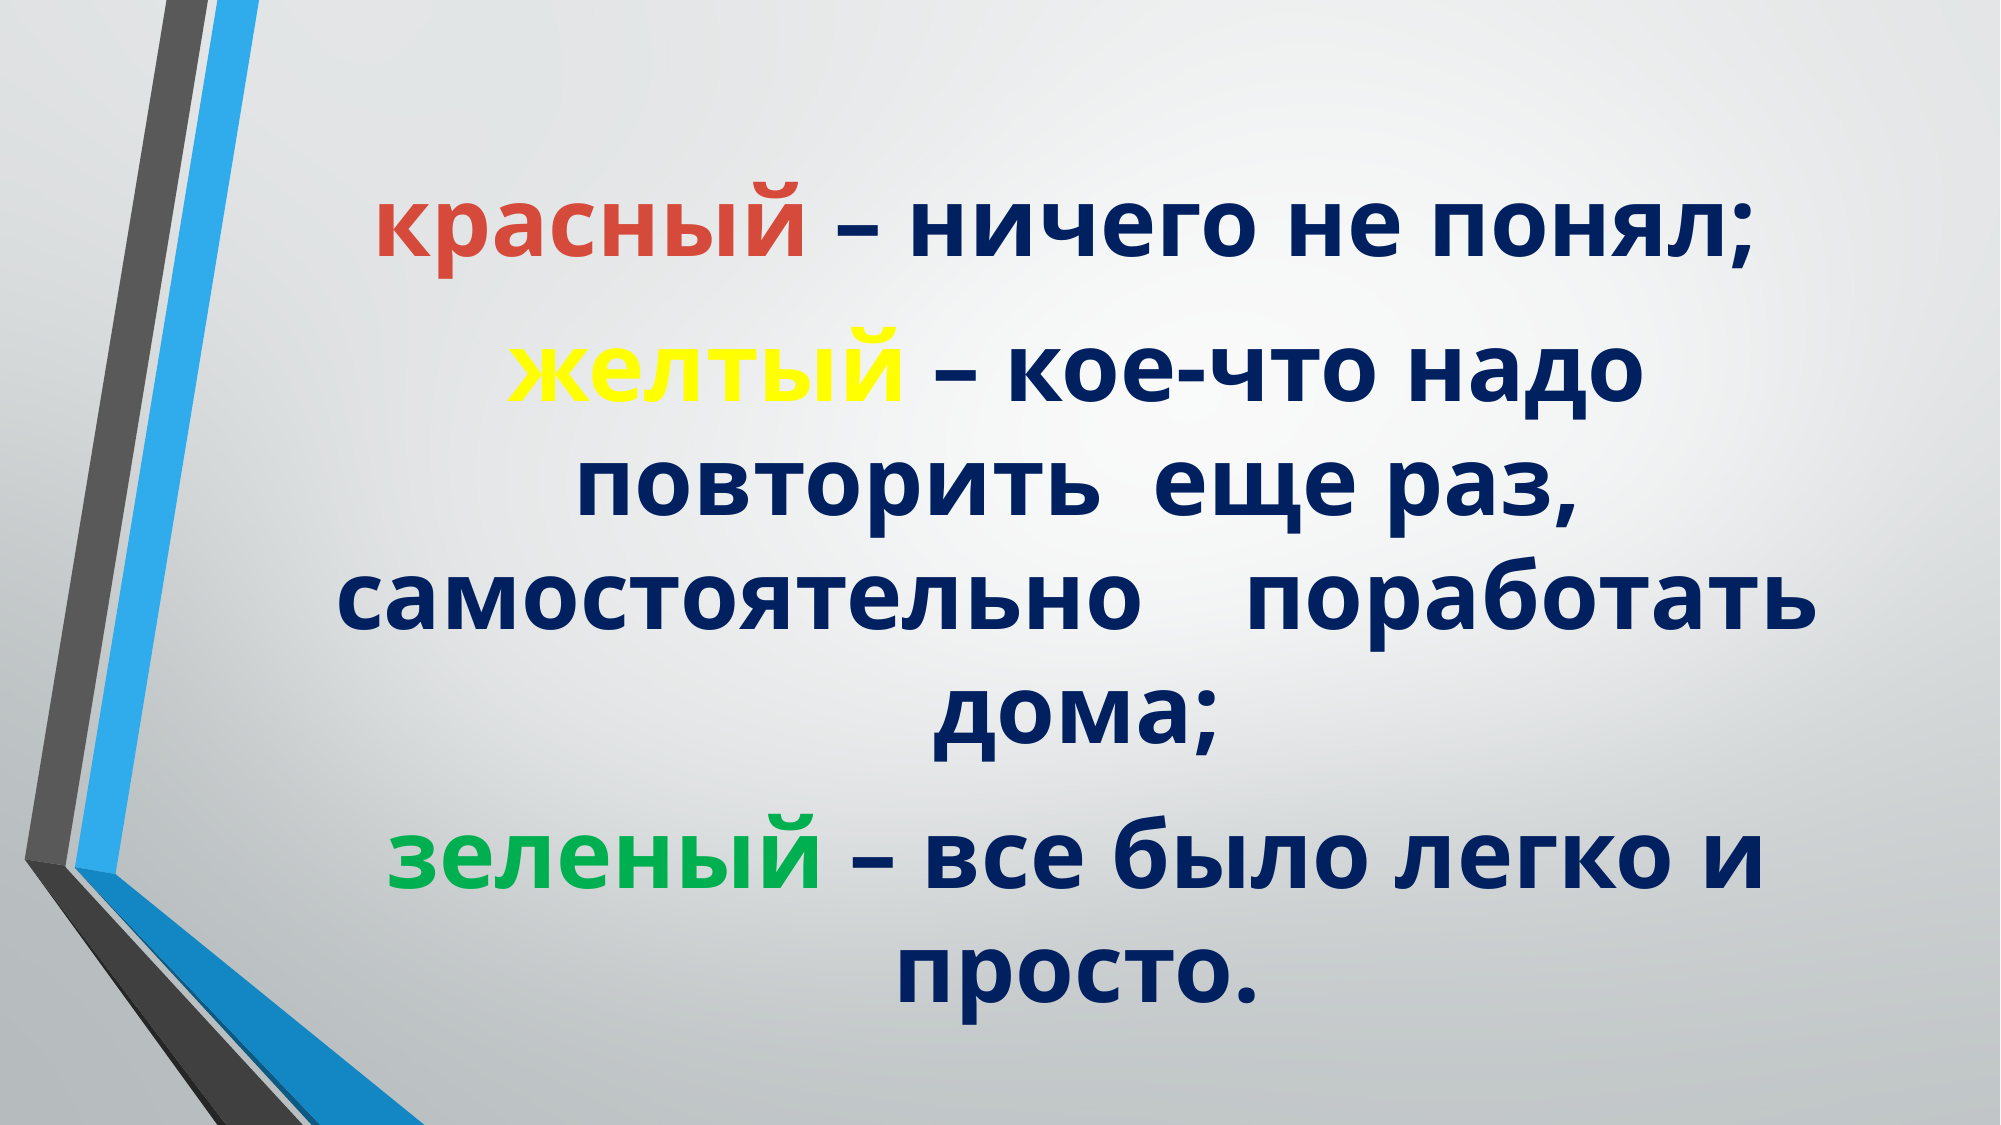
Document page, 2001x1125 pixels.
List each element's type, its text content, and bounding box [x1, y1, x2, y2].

list красный – ничего не понял; желтый – кое-что надо повторить еще раз, самостоятельно поработать дома; зеленый – все было легко и просто. [250, 154, 1905, 1037]
